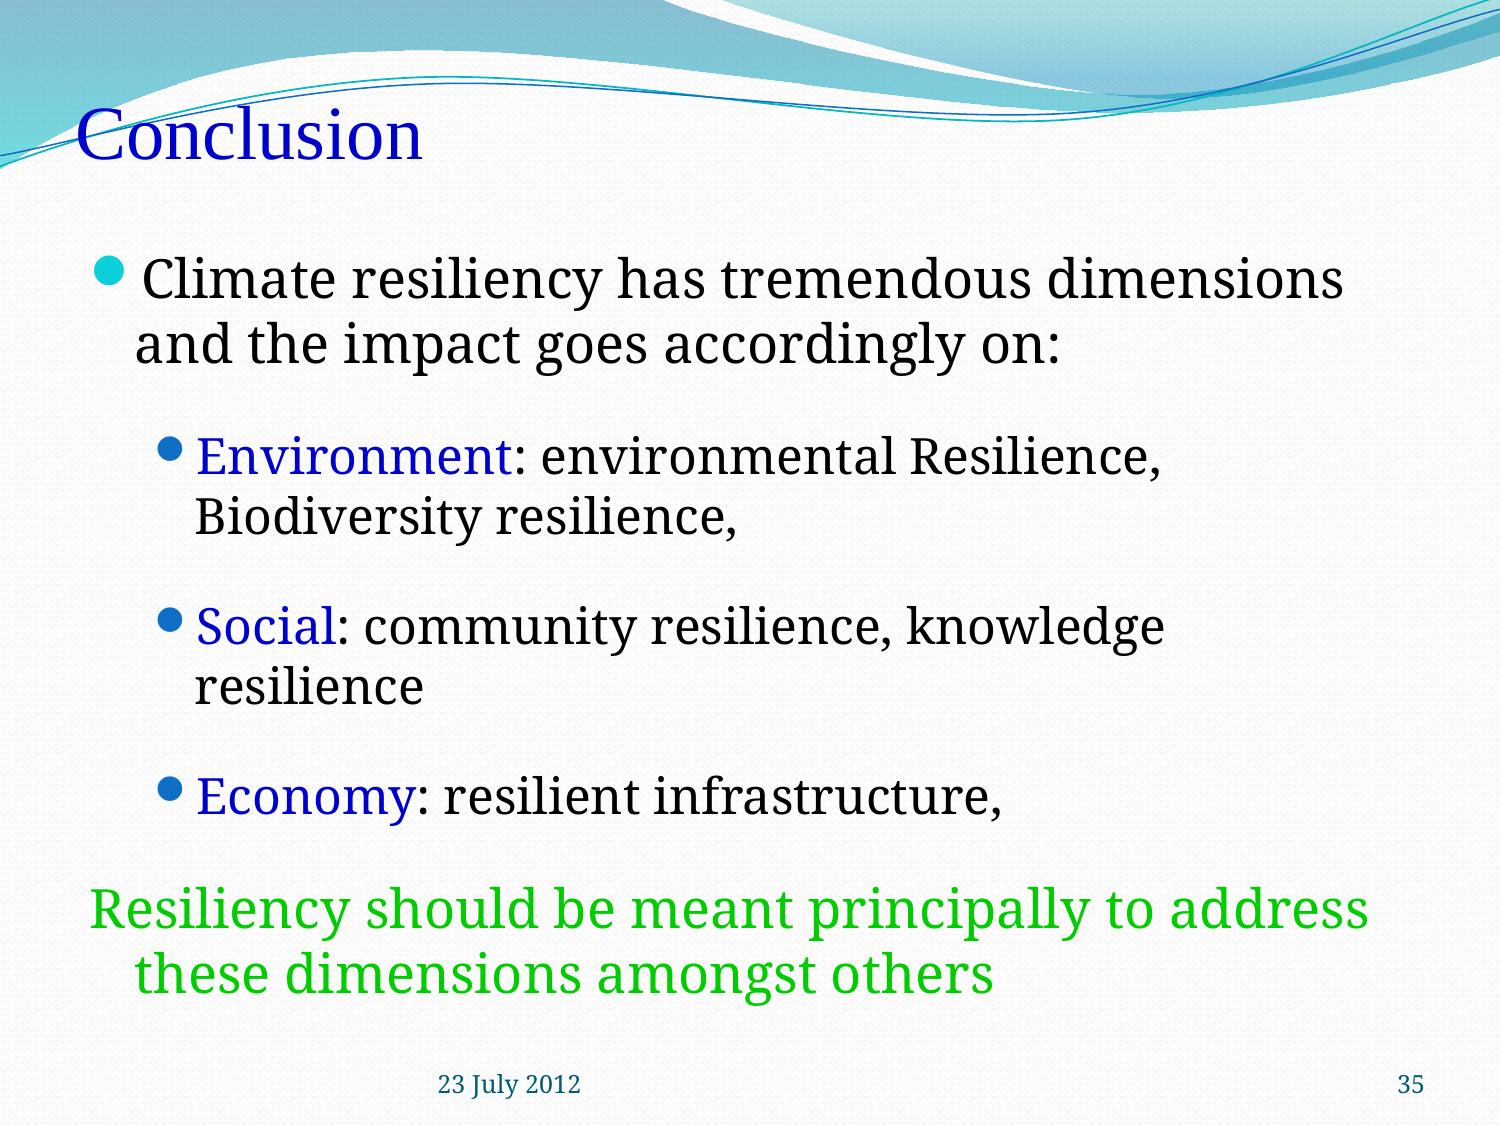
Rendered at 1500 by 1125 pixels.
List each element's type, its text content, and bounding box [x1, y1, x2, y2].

title Conclusion [75, 75, 1425, 175]
slide_number 35 [1299, 1042, 1425, 1103]
footer 23 July 2012 [437, 1042, 988, 1103]
list Climate resiliency has tremendous dimensions and the impact goes accordingly on: Environment: environmental Resilience, Biodiversity resilience, Social: community resilience, knowledge resilience Economy: resilient infrastructure, Resiliency should be meant principally to address these dimensions amongst others [75, 237, 1425, 1038]
